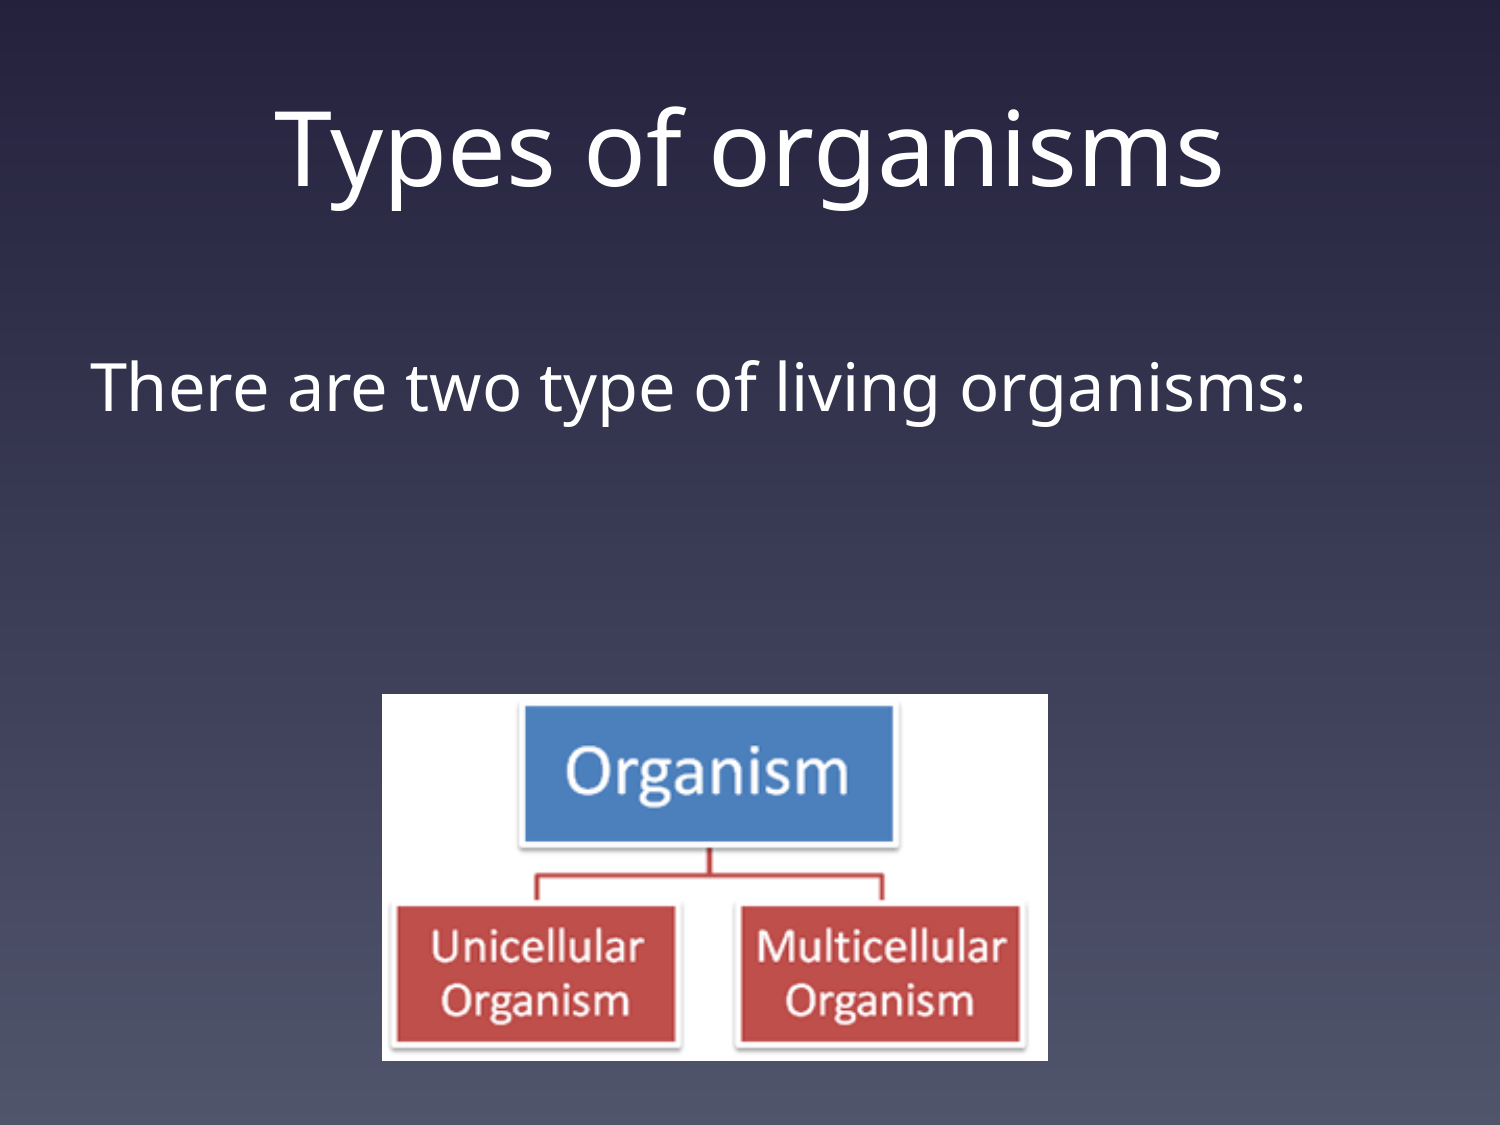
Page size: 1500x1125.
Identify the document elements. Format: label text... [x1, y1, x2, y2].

picture [382, 694, 1048, 1062]
title Types of organisms [75, 75, 1425, 262]
list There are two type of living organisms: [75, 262, 1425, 601]
